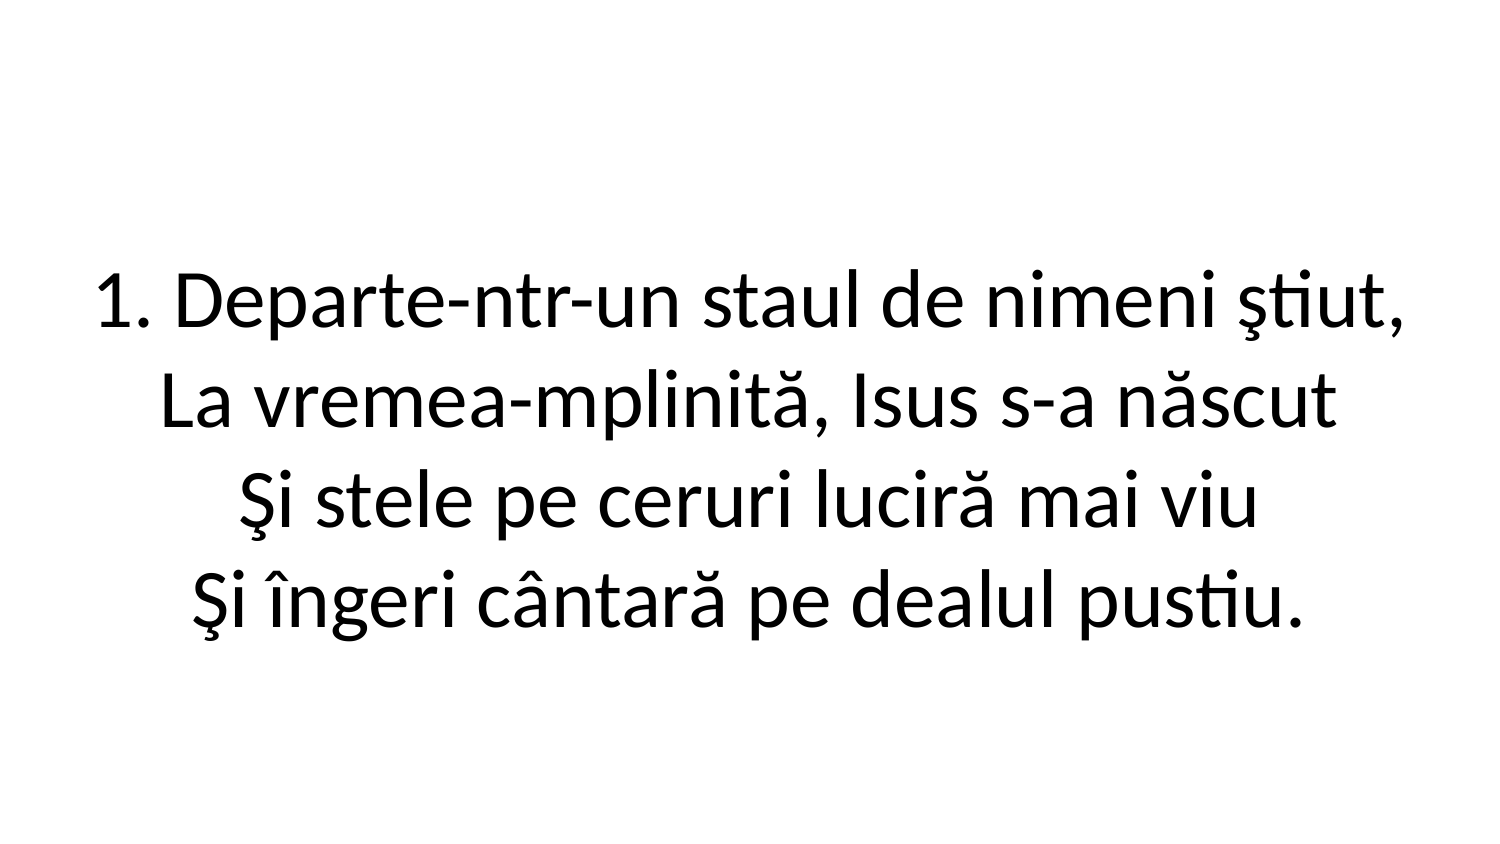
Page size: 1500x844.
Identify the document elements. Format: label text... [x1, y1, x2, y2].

text_box 1. Departe-ntr-un staul de nimeni ştiut, La vremea-mplinită, Isus s-a născut Şi stele pe ceruri luciră mai viu Şi îngeri cântară pe dealul pustiu. [76, 192, 1424, 652]
